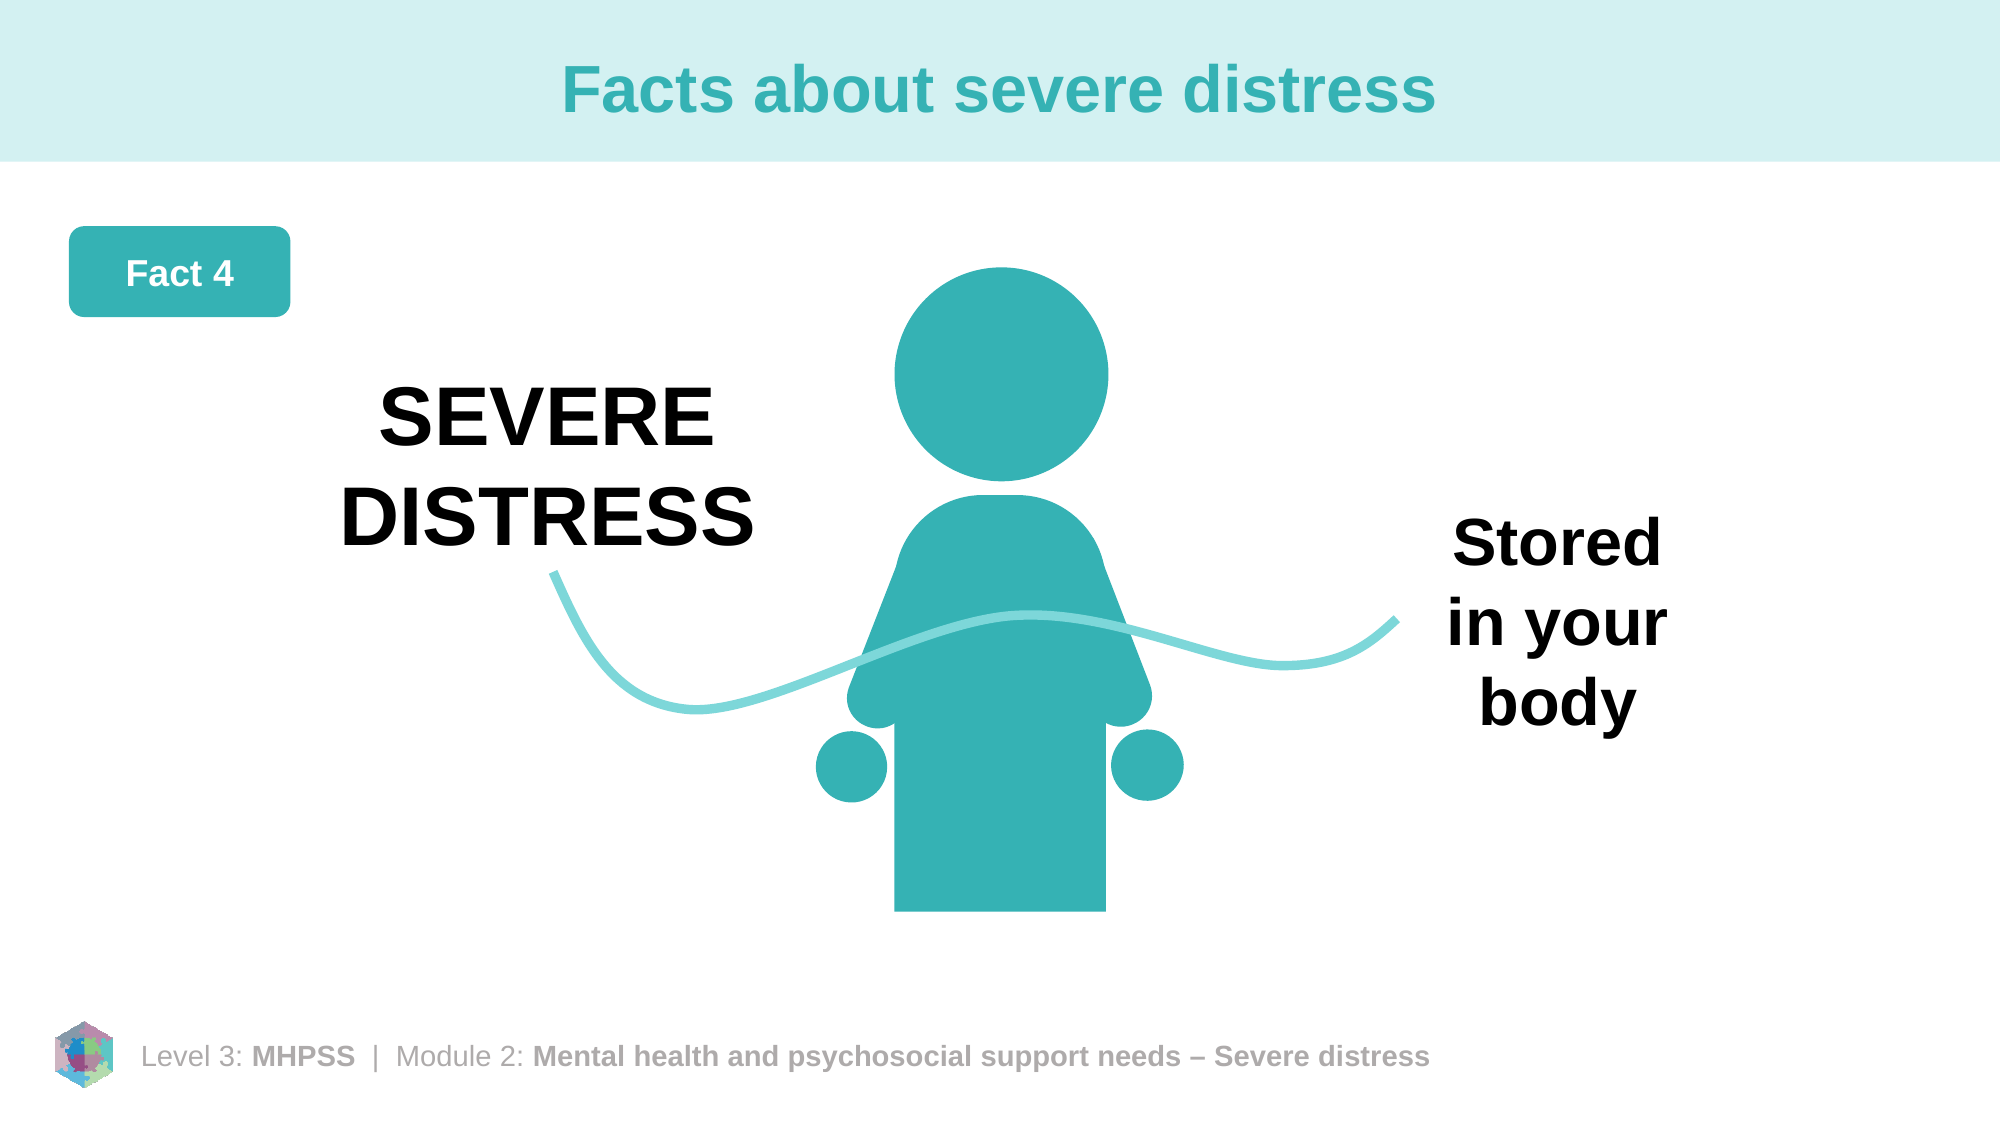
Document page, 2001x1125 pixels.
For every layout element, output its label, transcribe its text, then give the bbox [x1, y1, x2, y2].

text_box [553, 571, 805, 710]
picture [55, 1021, 113, 1088]
text_box Fact 4 [68, 226, 291, 318]
title Facts about severe distress [137, 19, 1863, 163]
text_box Stored in your body [1416, 470, 1700, 767]
text_box SEVERE DISTRESS [314, 390, 781, 534]
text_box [810, 267, 1189, 912]
text_box [1193, 607, 1397, 666]
